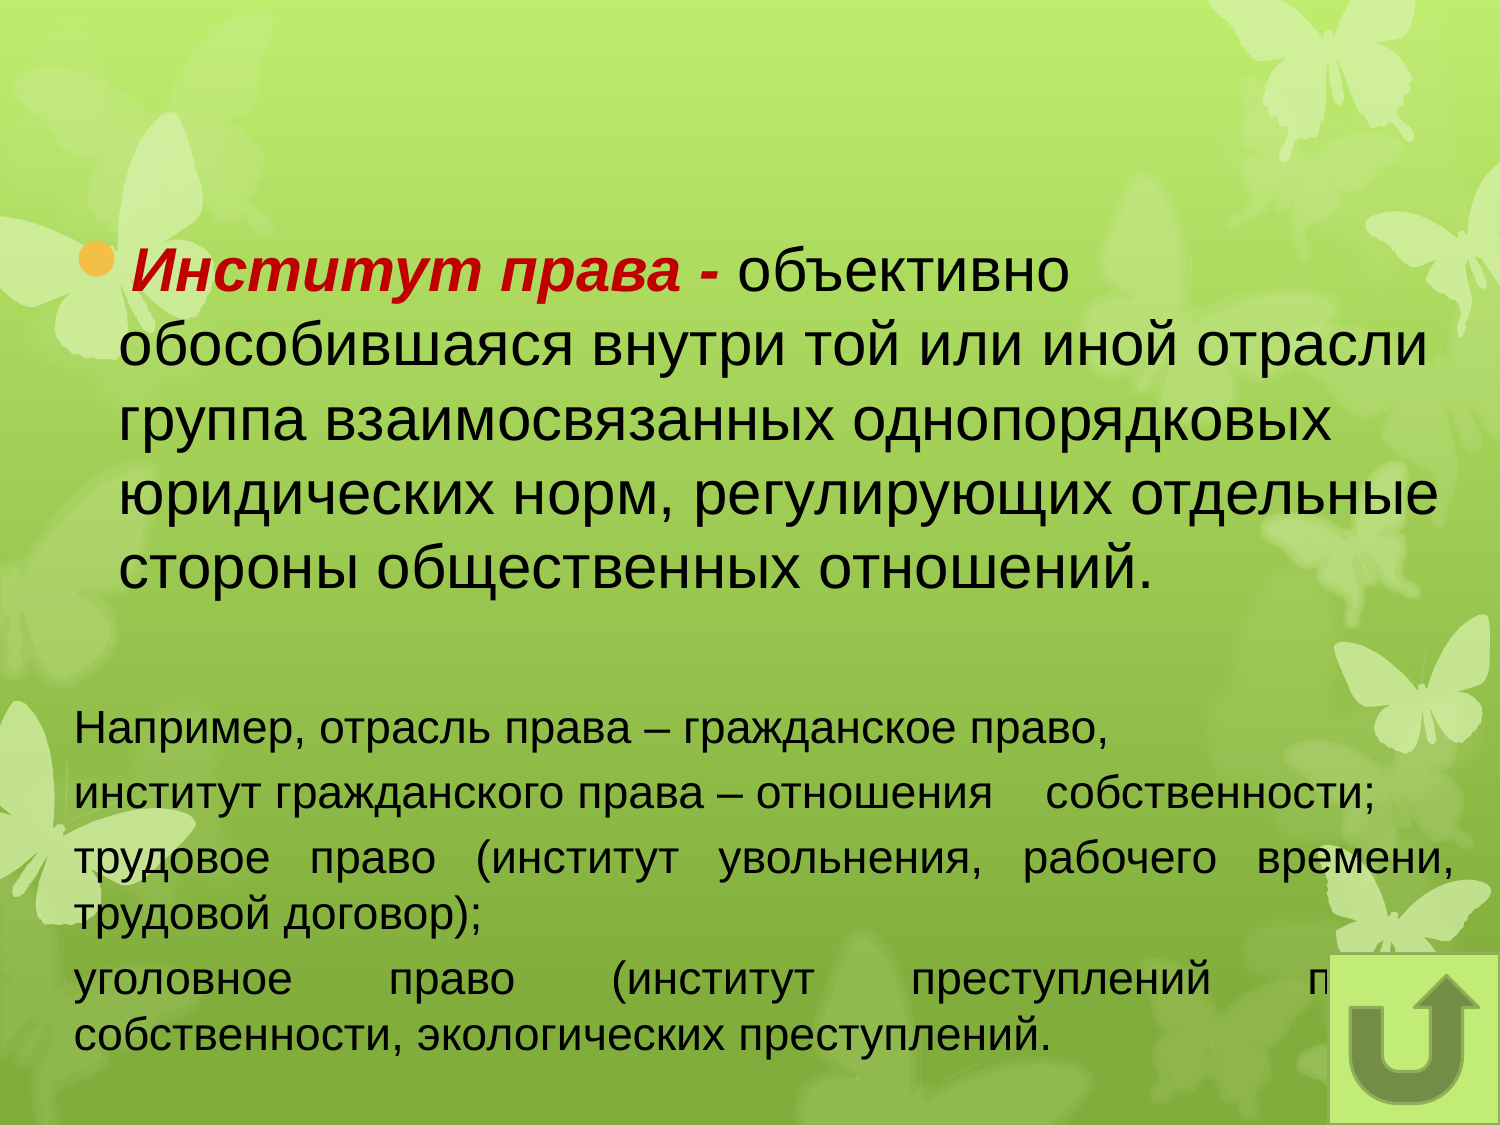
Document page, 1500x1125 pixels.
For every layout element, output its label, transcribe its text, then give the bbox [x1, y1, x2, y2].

list Институт права - объективно обособившаяся внутри той или иной отрасли группа взаимосвязанных однопорядковых юридических норм, регулирующих отдельные стороны общественных отношений. Например, отрасль права – гражданское право, институт гражданского права – отношения собственности; трудовое право (институт увольнения, рабочего времени, трудовой договор); уголовное право (институт преступлений против собственности, экологических преступлений. [58, 210, 1471, 1079]
text_box [1327, 952, 1500, 1125]
